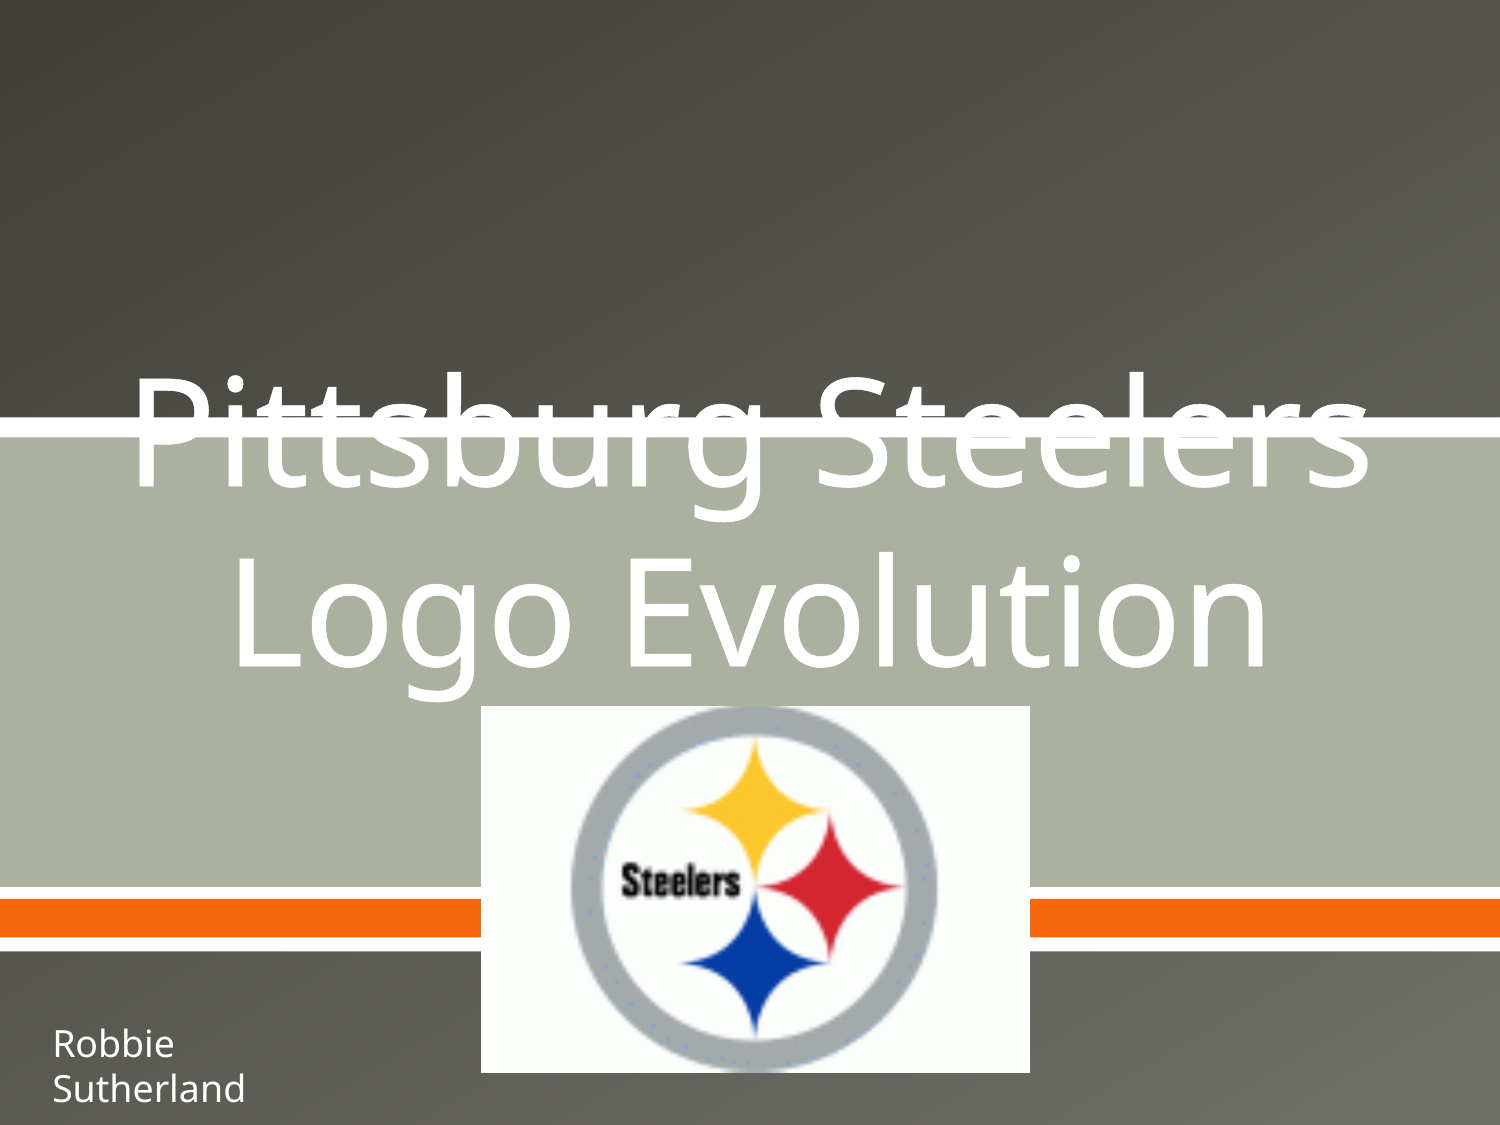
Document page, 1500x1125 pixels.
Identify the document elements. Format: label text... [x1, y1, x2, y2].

text_box Robbie Sutherland [37, 1012, 388, 1118]
picture [480, 706, 1030, 1073]
title Pittsburg Steelers Logo Evolution [37, 462, 1463, 704]
